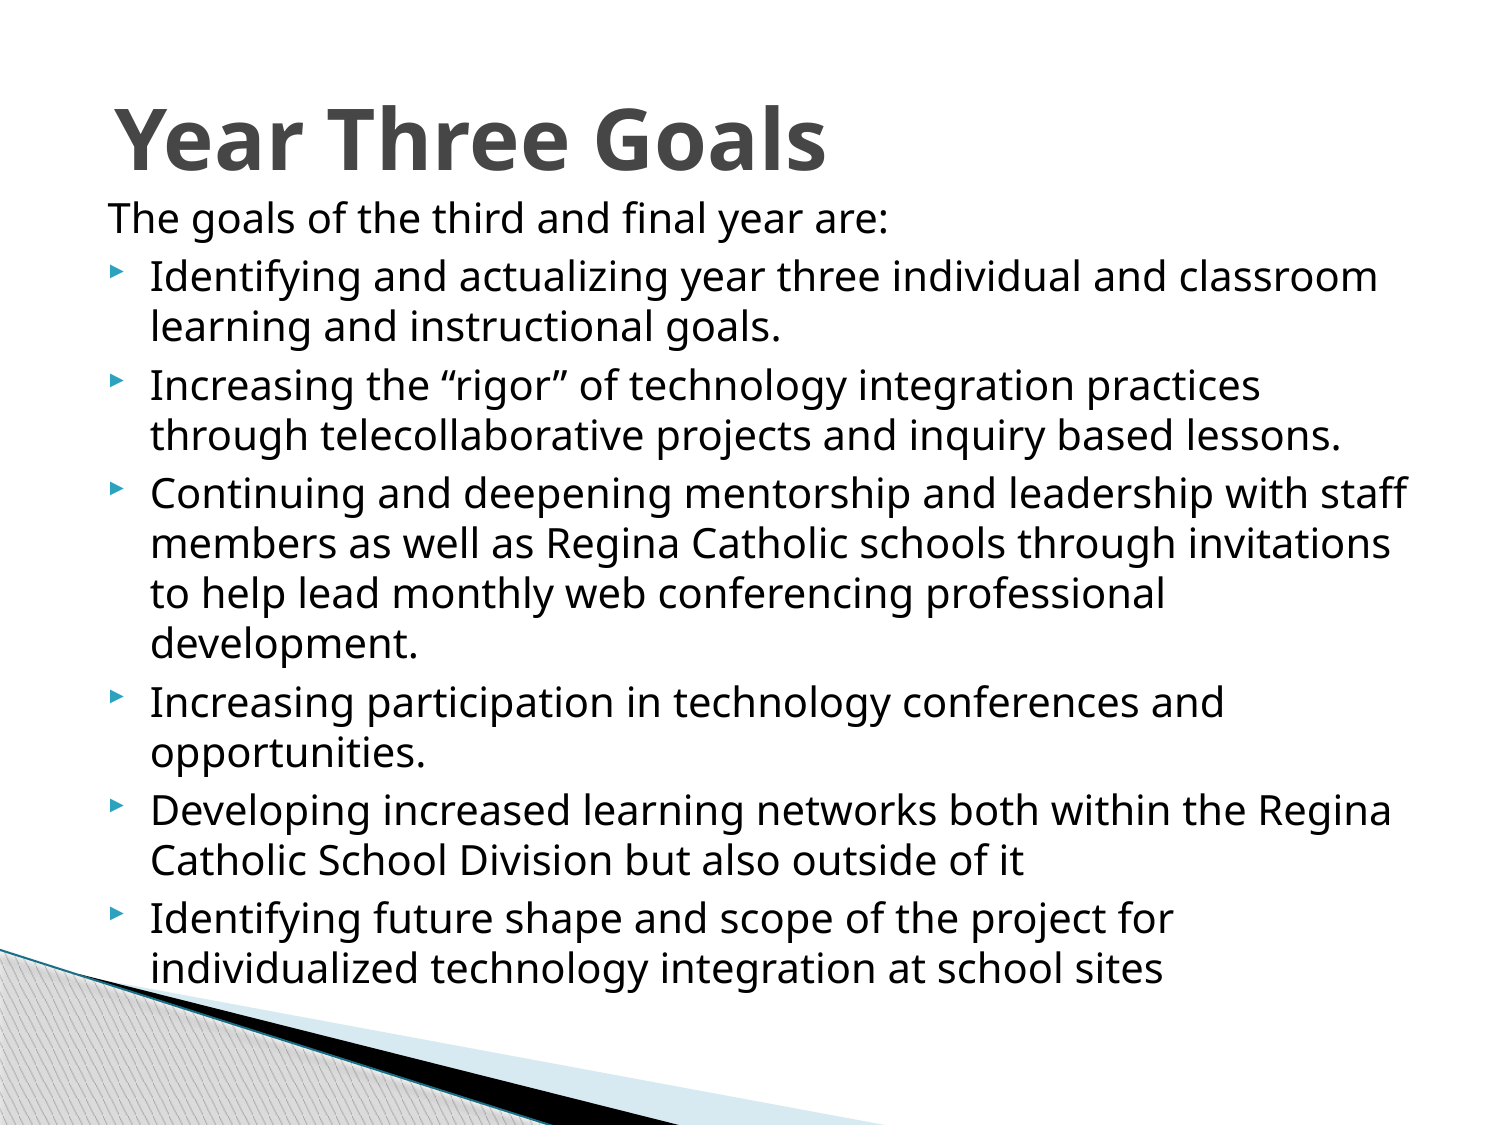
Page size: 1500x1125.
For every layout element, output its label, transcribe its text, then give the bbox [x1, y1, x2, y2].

title Year Three Goals [100, 42, 1451, 231]
list The goals of the third and final year are: Identifying and actualizing year three individual and classroom learning and instructional goals. Increasing the “rigor” of technology integration practices through telecollaborative projects and inquiry based lessons. Continuing and deepening mentorship and leadership with staff members as well as Regina Catholic schools through invitations to help lead monthly web conferencing professional development. Increasing participation in technology conferences and opportunities. Developing increased learning networks both within the Regina Catholic School Division but also outside of it Identifying future shape and scope of the project for individualized technology integration at school sites [75, 184, 1425, 1000]
